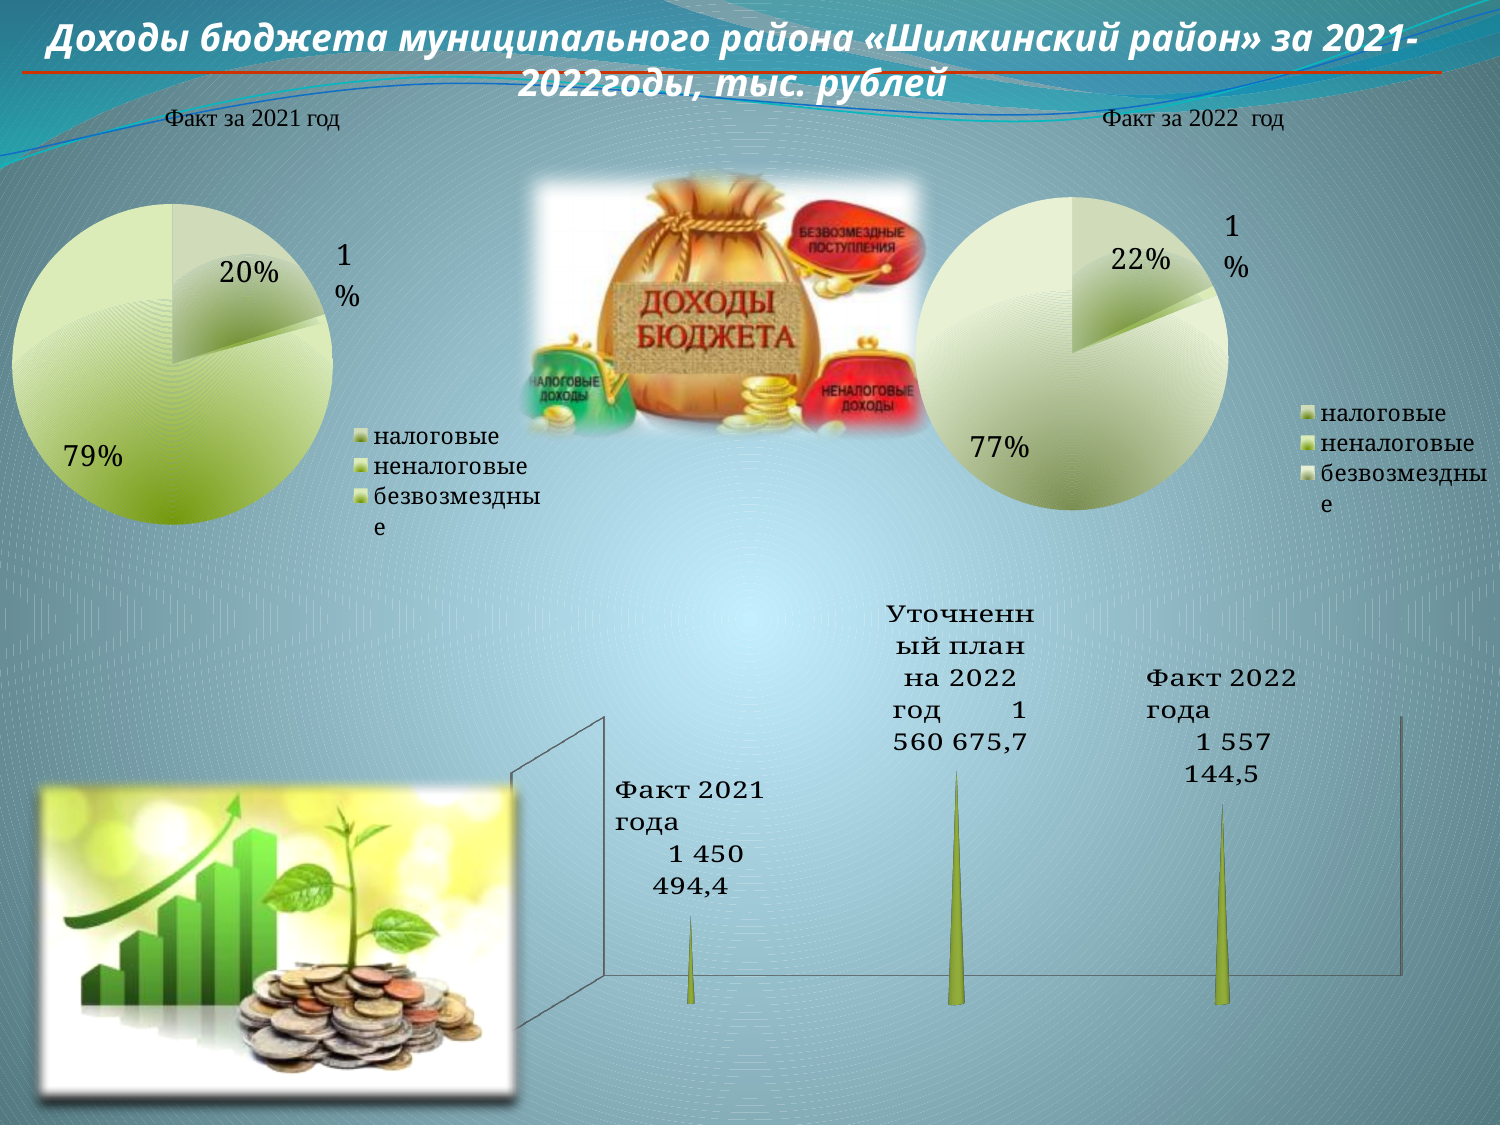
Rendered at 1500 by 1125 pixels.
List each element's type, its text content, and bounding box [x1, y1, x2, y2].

text_box Доходы бюджета муниципального района «Шилкинский район» за 2021-2022годы, тыс. рублей [24, 12, 1440, 105]
picture [29, 774, 526, 1107]
chart [0, 137, 609, 560]
text_box Факт за 2022 год [1099, 99, 1345, 124]
picture [612, 160, 898, 445]
text_box Факт за 2021 год [162, 99, 345, 132]
chart [903, 124, 1500, 548]
chart [477, 597, 1436, 1075]
